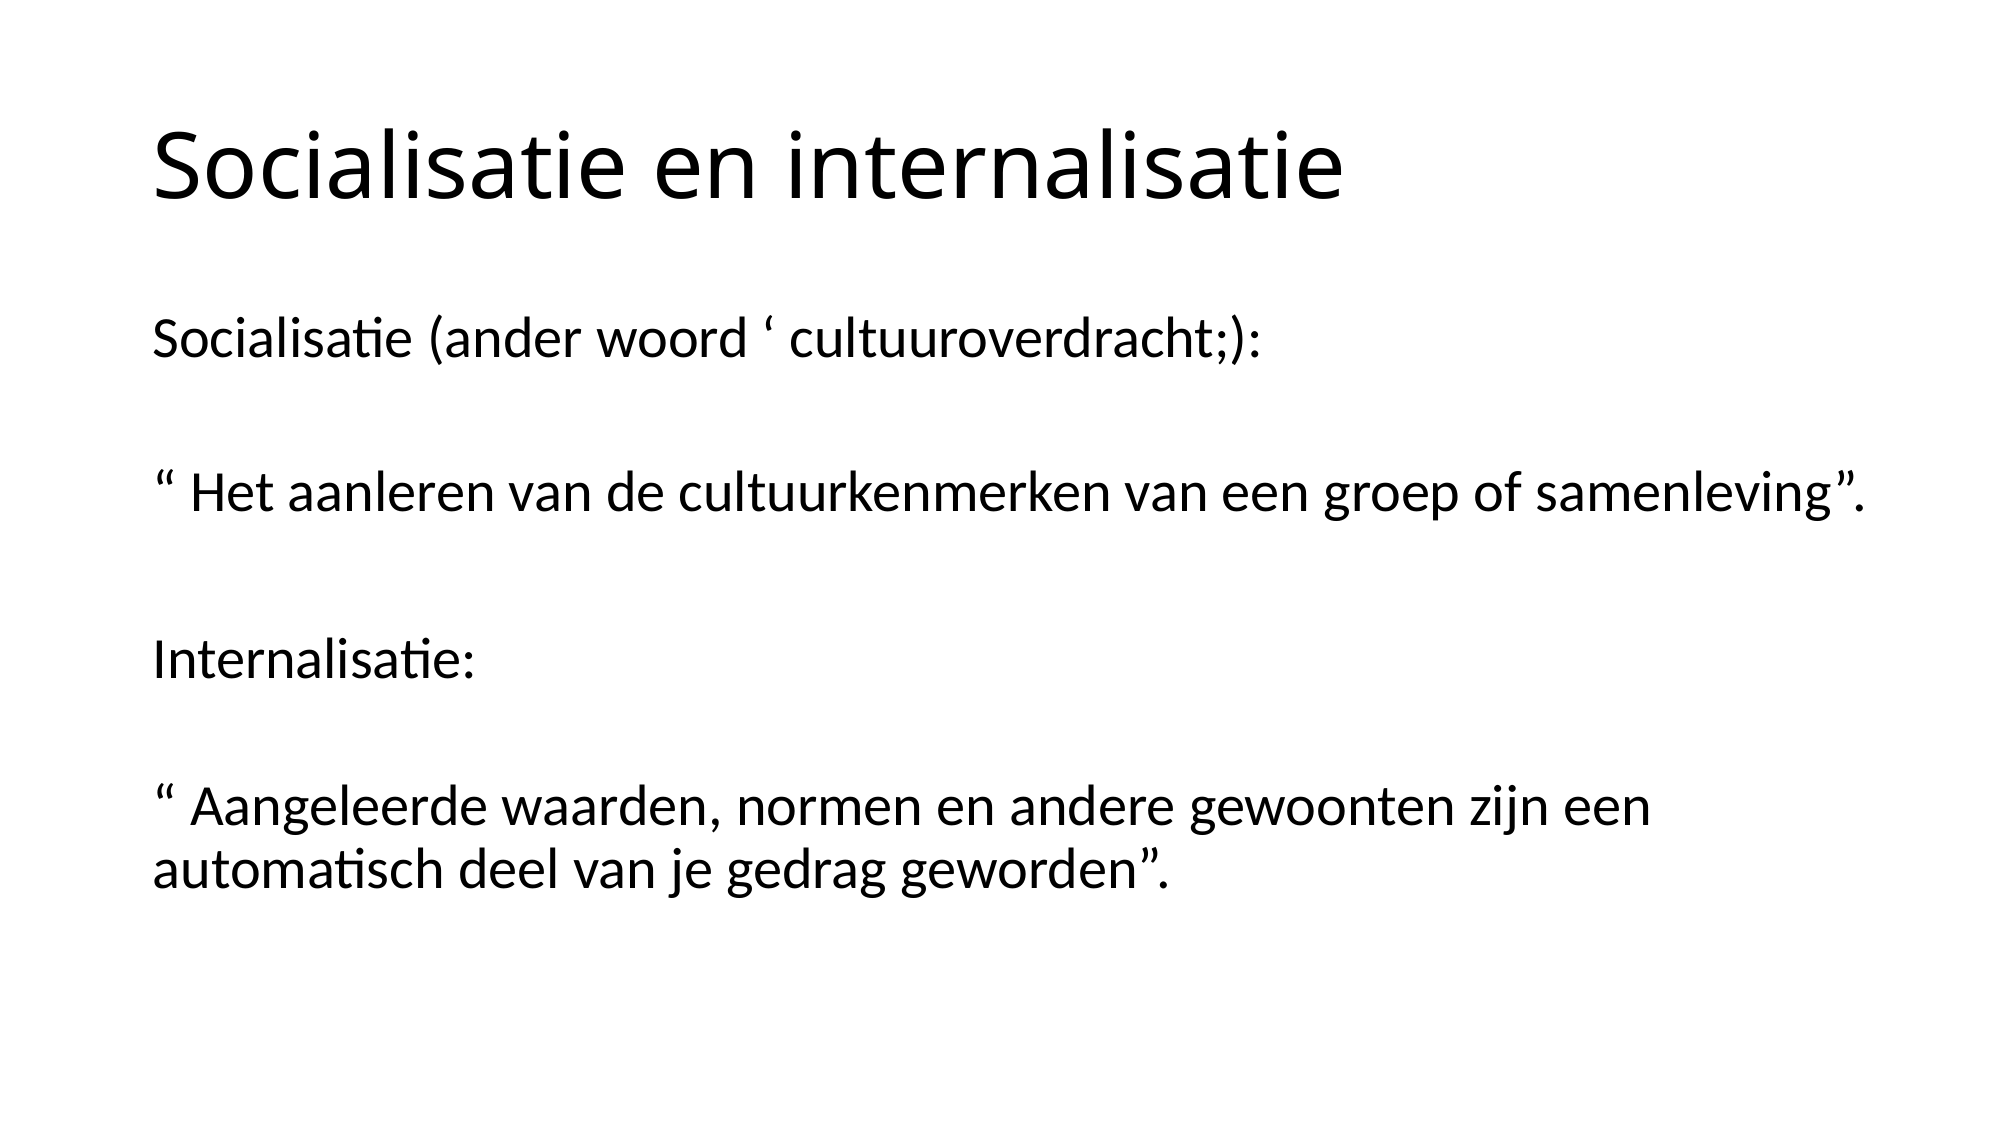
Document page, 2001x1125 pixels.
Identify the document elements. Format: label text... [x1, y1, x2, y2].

list Socialisatie (ander woord ‘ cultuuroverdracht;): “ Het aanleren van de cultuurkenmerken van een groep of samenleving”. Internalisatie: “ Aangeleerde waarden, normen en andere gewoonten zijn een automatisch deel van je gedrag geworden”. [137, 299, 1920, 1014]
title Socialisatie en internalisatie [137, 59, 1863, 278]
